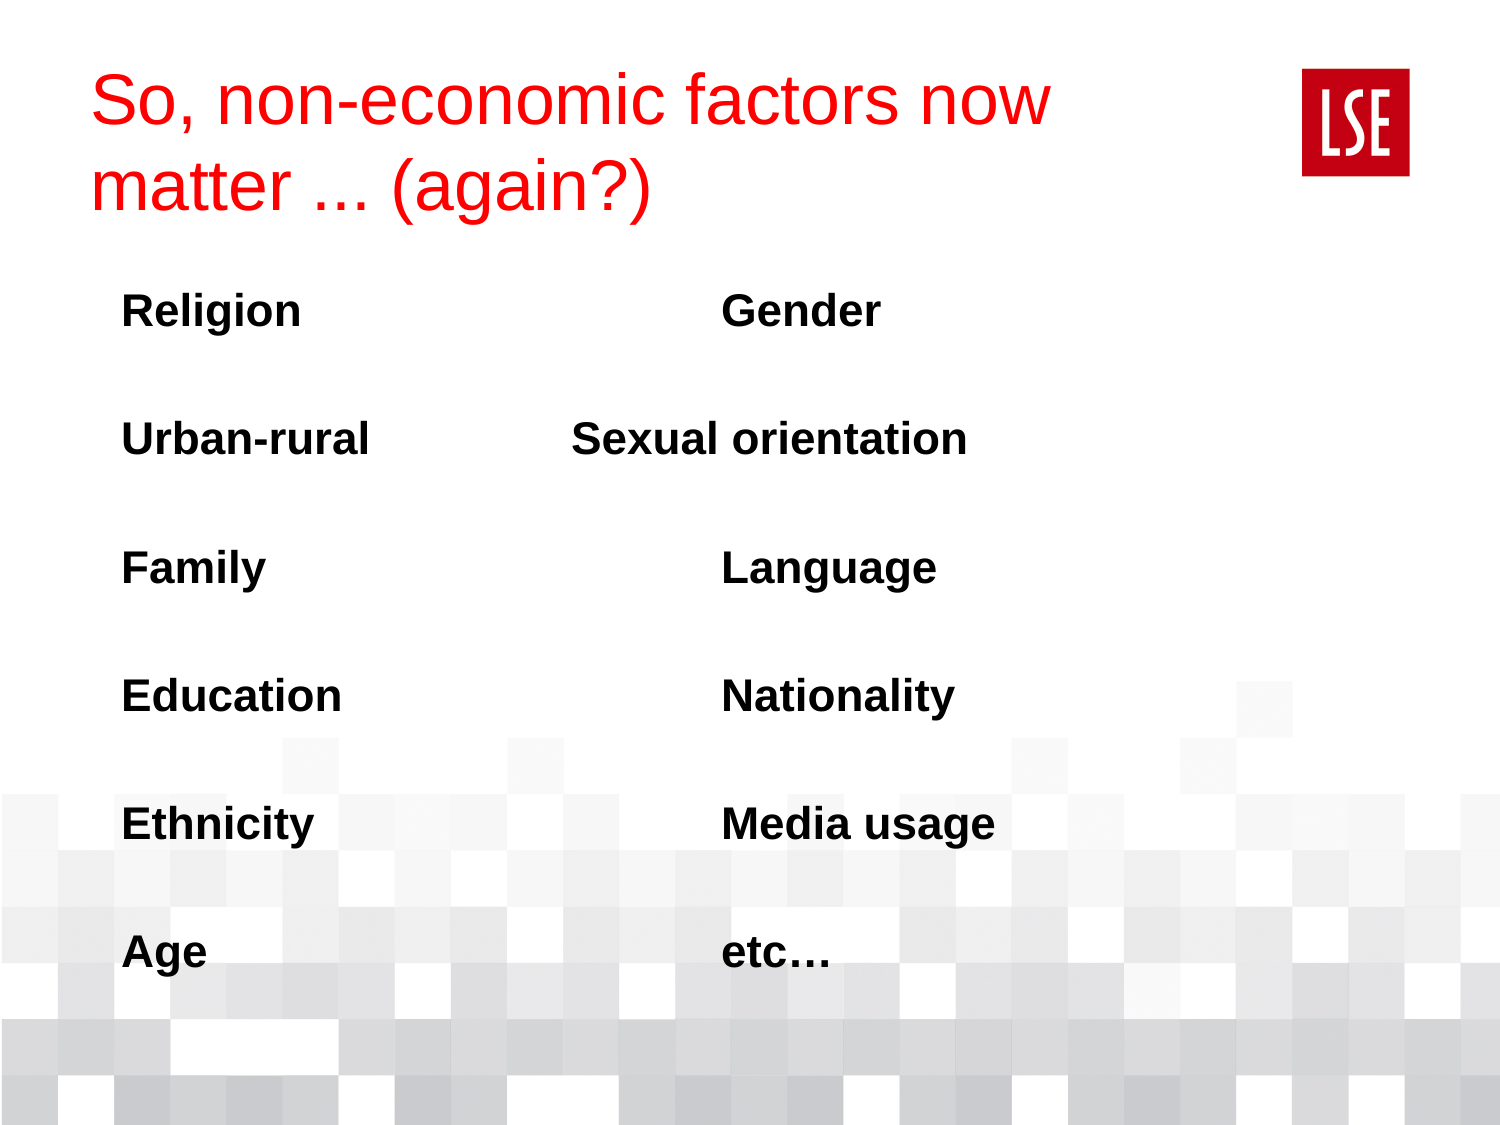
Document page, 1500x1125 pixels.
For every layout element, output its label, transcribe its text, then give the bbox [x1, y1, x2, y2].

picture [0, 0, 1500, 1125]
list Religion Gender Urban-rural Sexual orientation Family Language Education Nationality Ethnicity Media usage Age etc… [106, 273, 1425, 1053]
title So, non-economic factors now matter ... (again?) [75, 45, 1221, 233]
